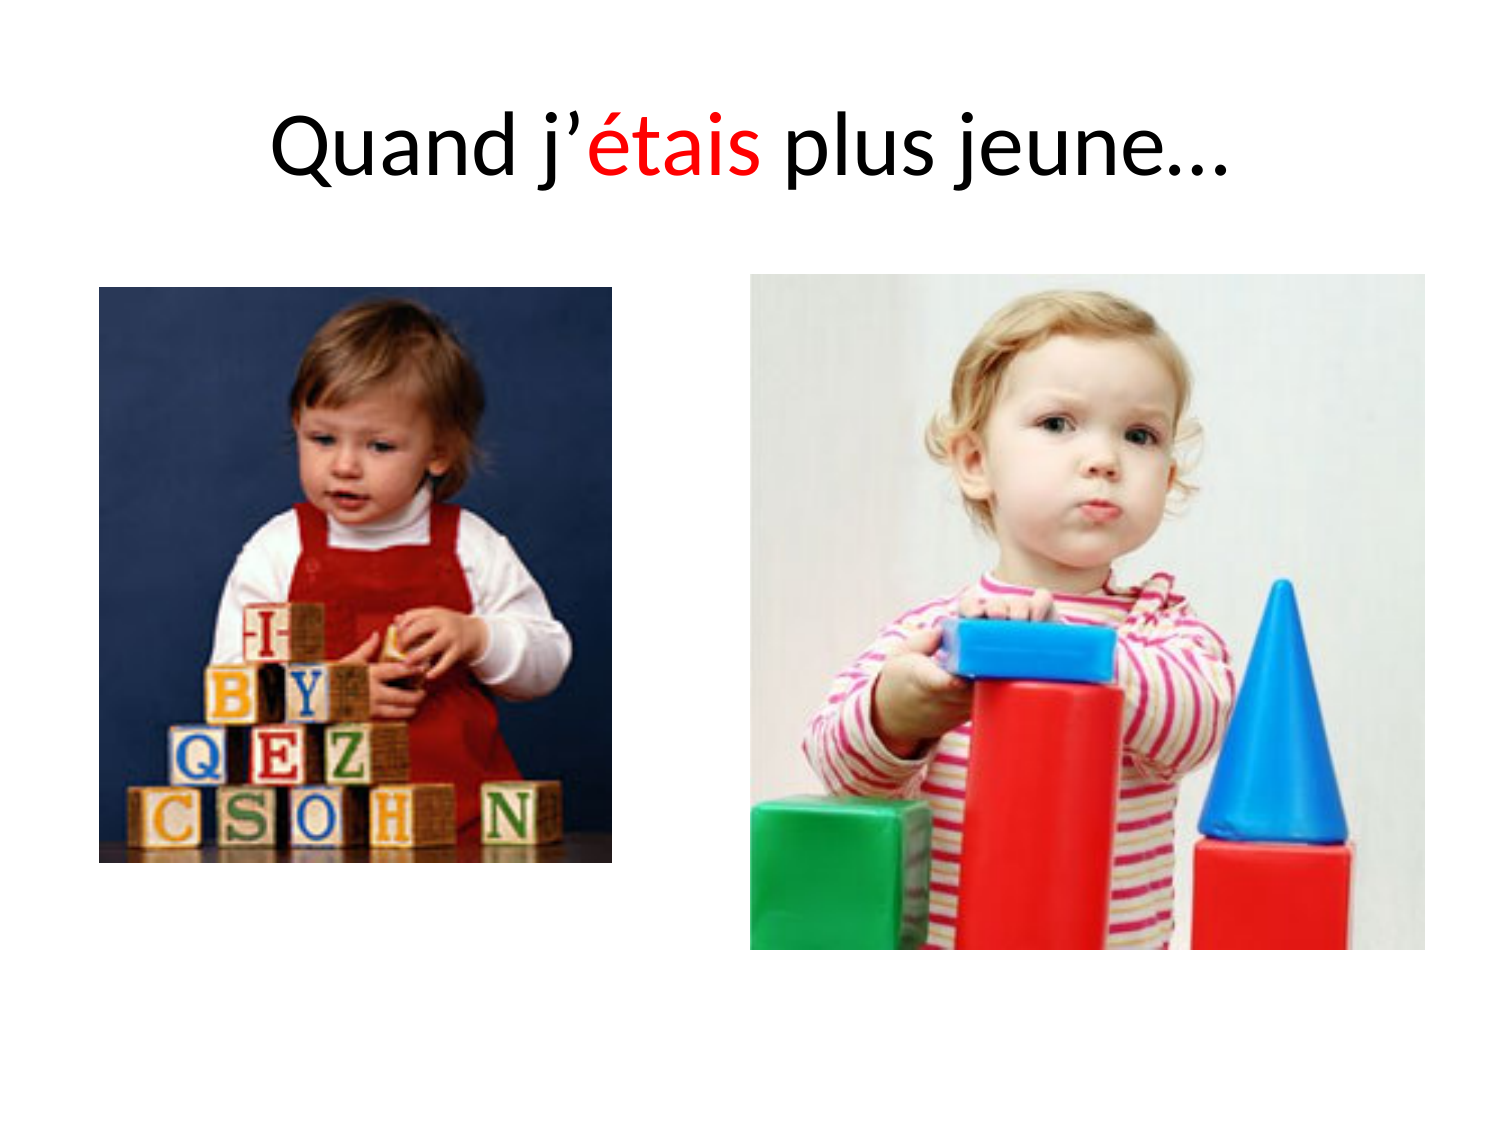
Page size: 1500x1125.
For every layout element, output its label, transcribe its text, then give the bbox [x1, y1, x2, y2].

picture [99, 287, 612, 863]
picture [749, 274, 1426, 951]
title Quand j’étais plus jeune… [75, 45, 1425, 233]
